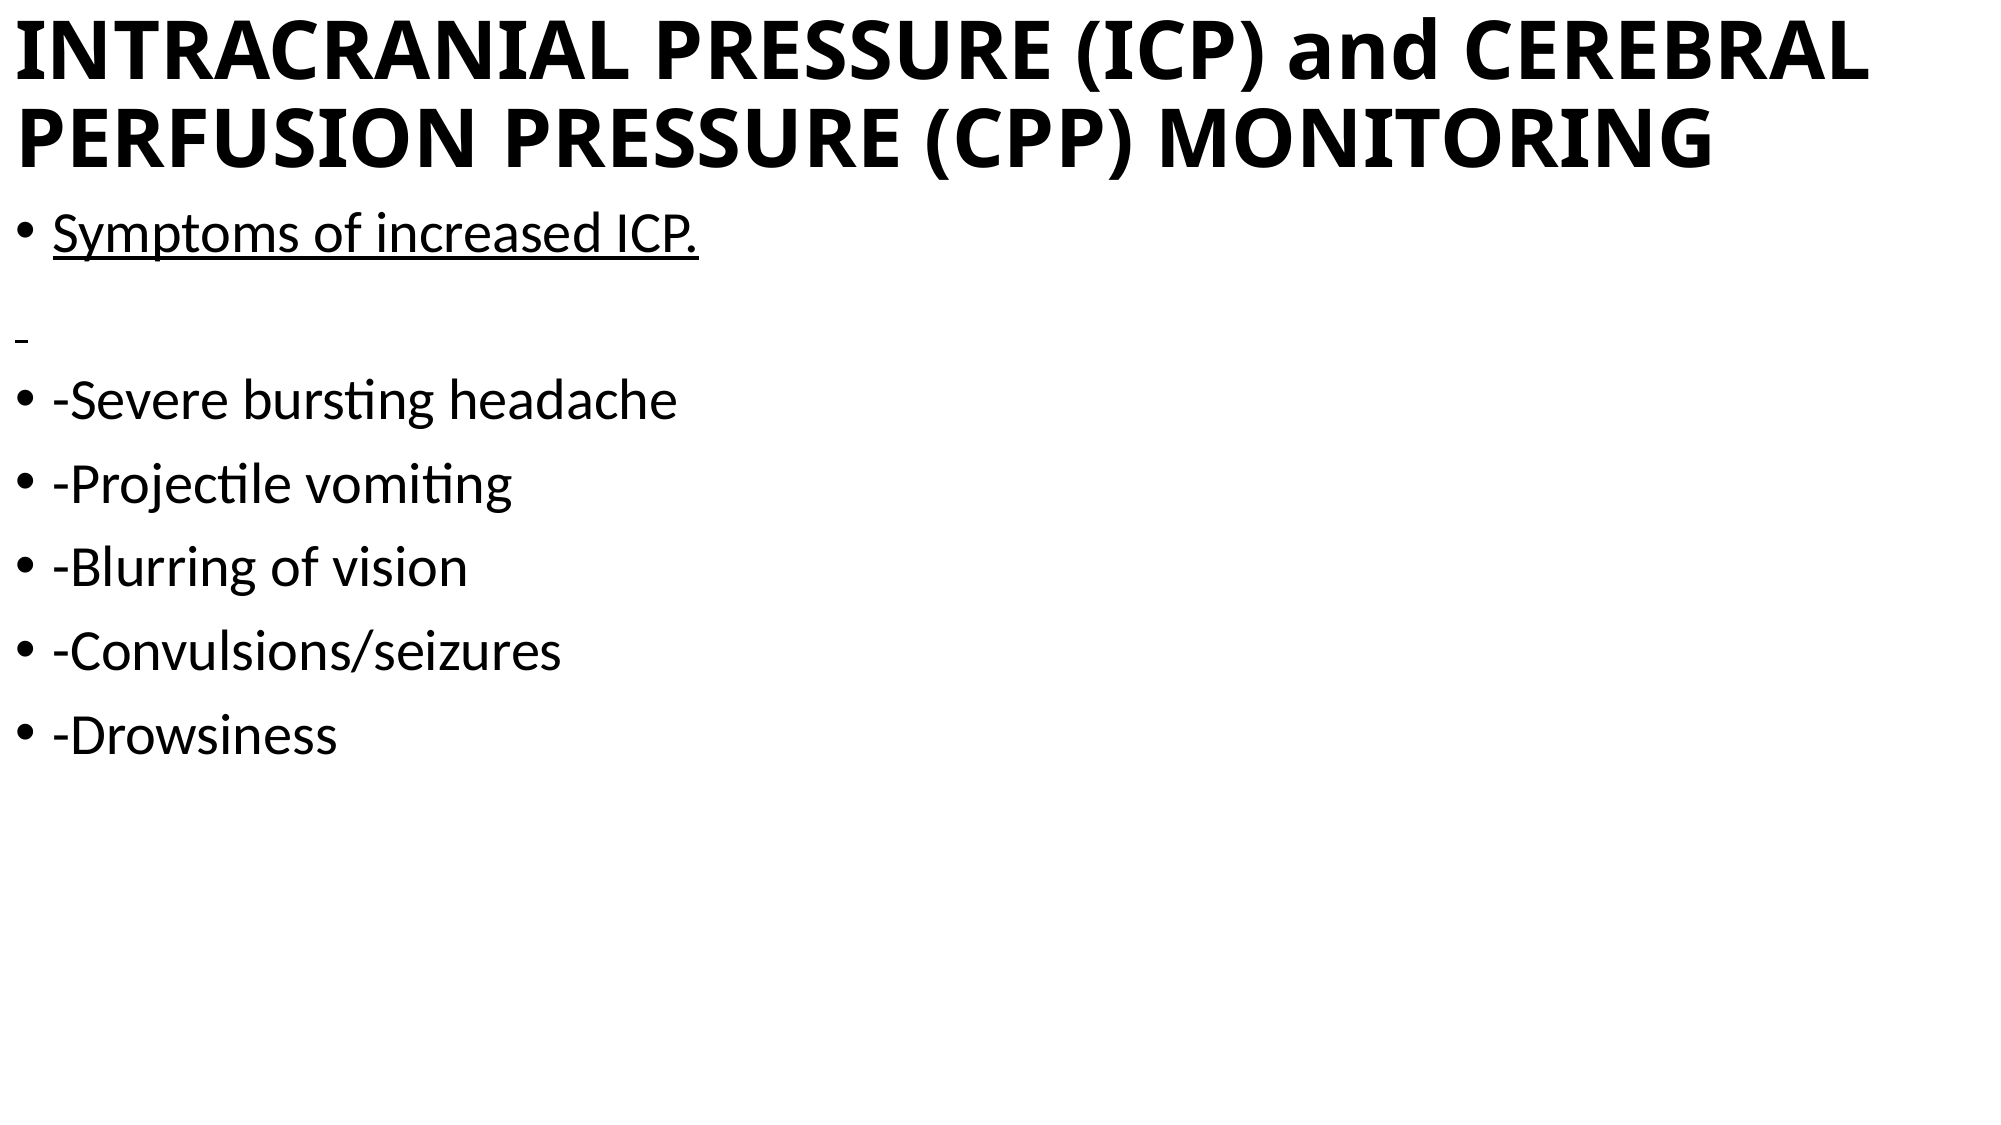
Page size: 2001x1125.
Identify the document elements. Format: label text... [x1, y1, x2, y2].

title INTRACRANIAL PRESSURE (ICP) and CEREBRAL PERFUSION PRESSURE (CPP) MONITORING [0, 0, 2000, 195]
list Symptoms of increased ICP. -Severe bursting headache -Projectile vomiting -Blurring of vision -Convulsions/seizures -Drowsiness [0, 194, 1863, 1014]
